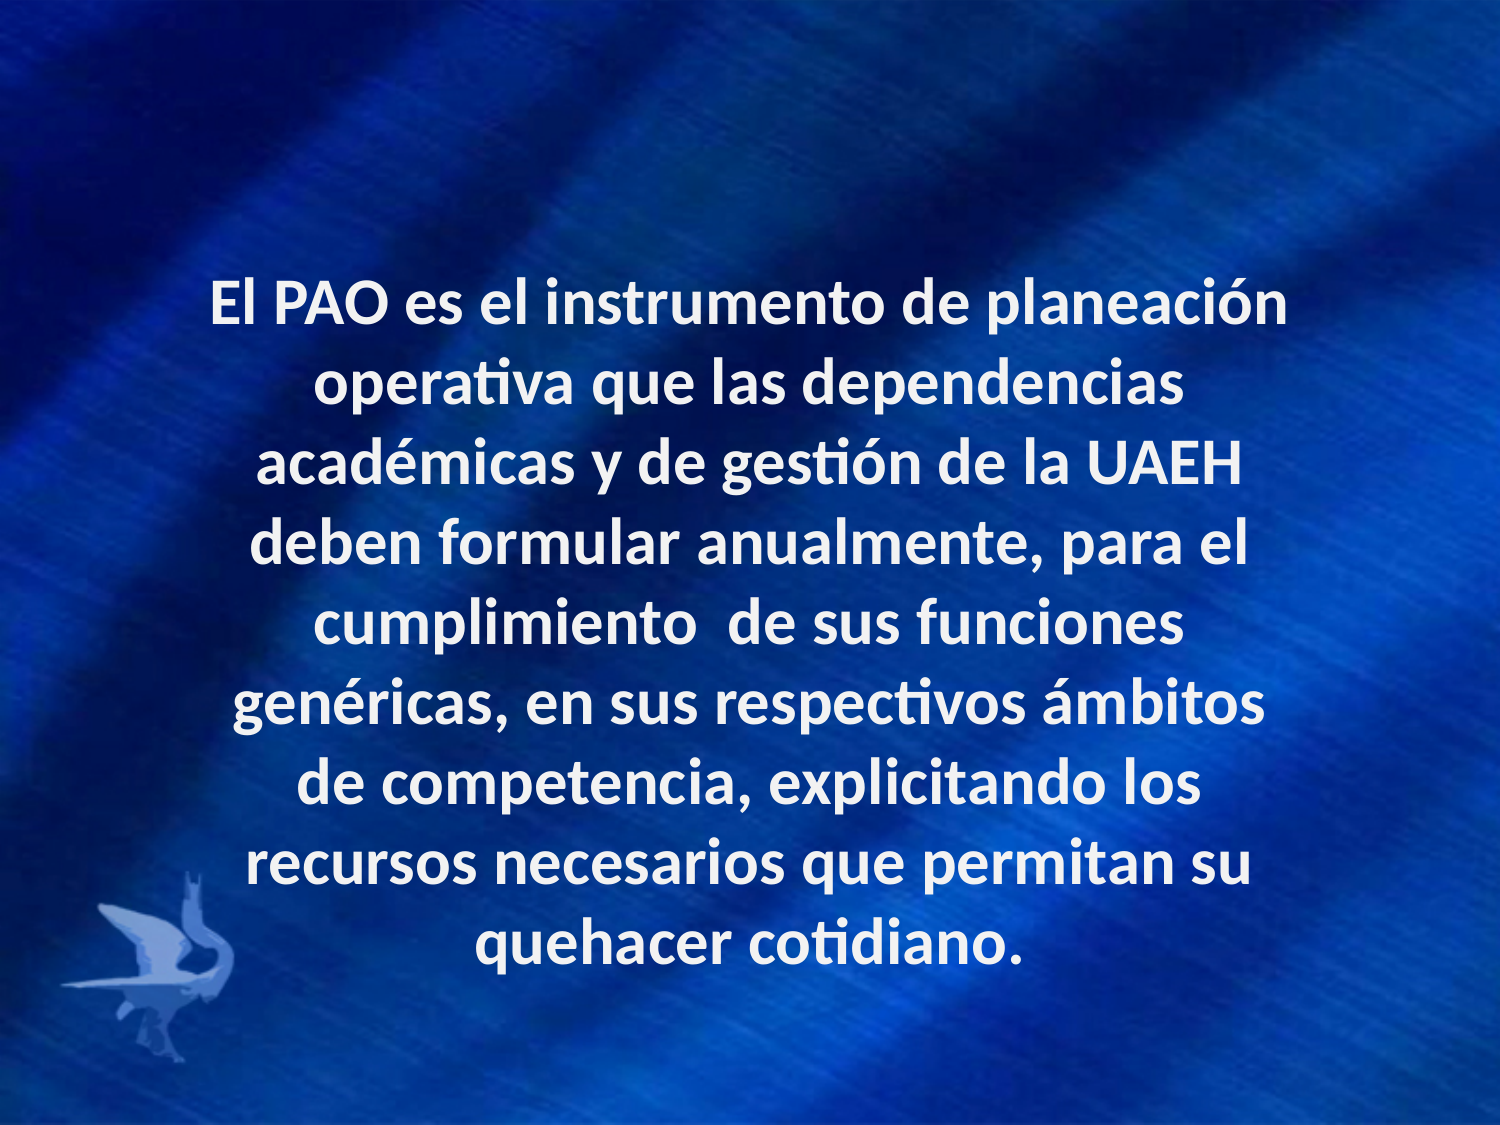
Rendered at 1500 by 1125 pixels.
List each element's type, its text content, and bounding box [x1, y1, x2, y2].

text_box El PAO es el instrumento de planeación operativa que las dependencias académicas y de gestión de la UAEH deben formular anualmente, para el cumplimiento de sus funciones genéricas, en sus respectivos ámbitos de competencia, explicitando los recursos necesarios que permitan su quehacer cotidiano. [158, 228, 1343, 1009]
picture [0, 0, 1500, 1125]
